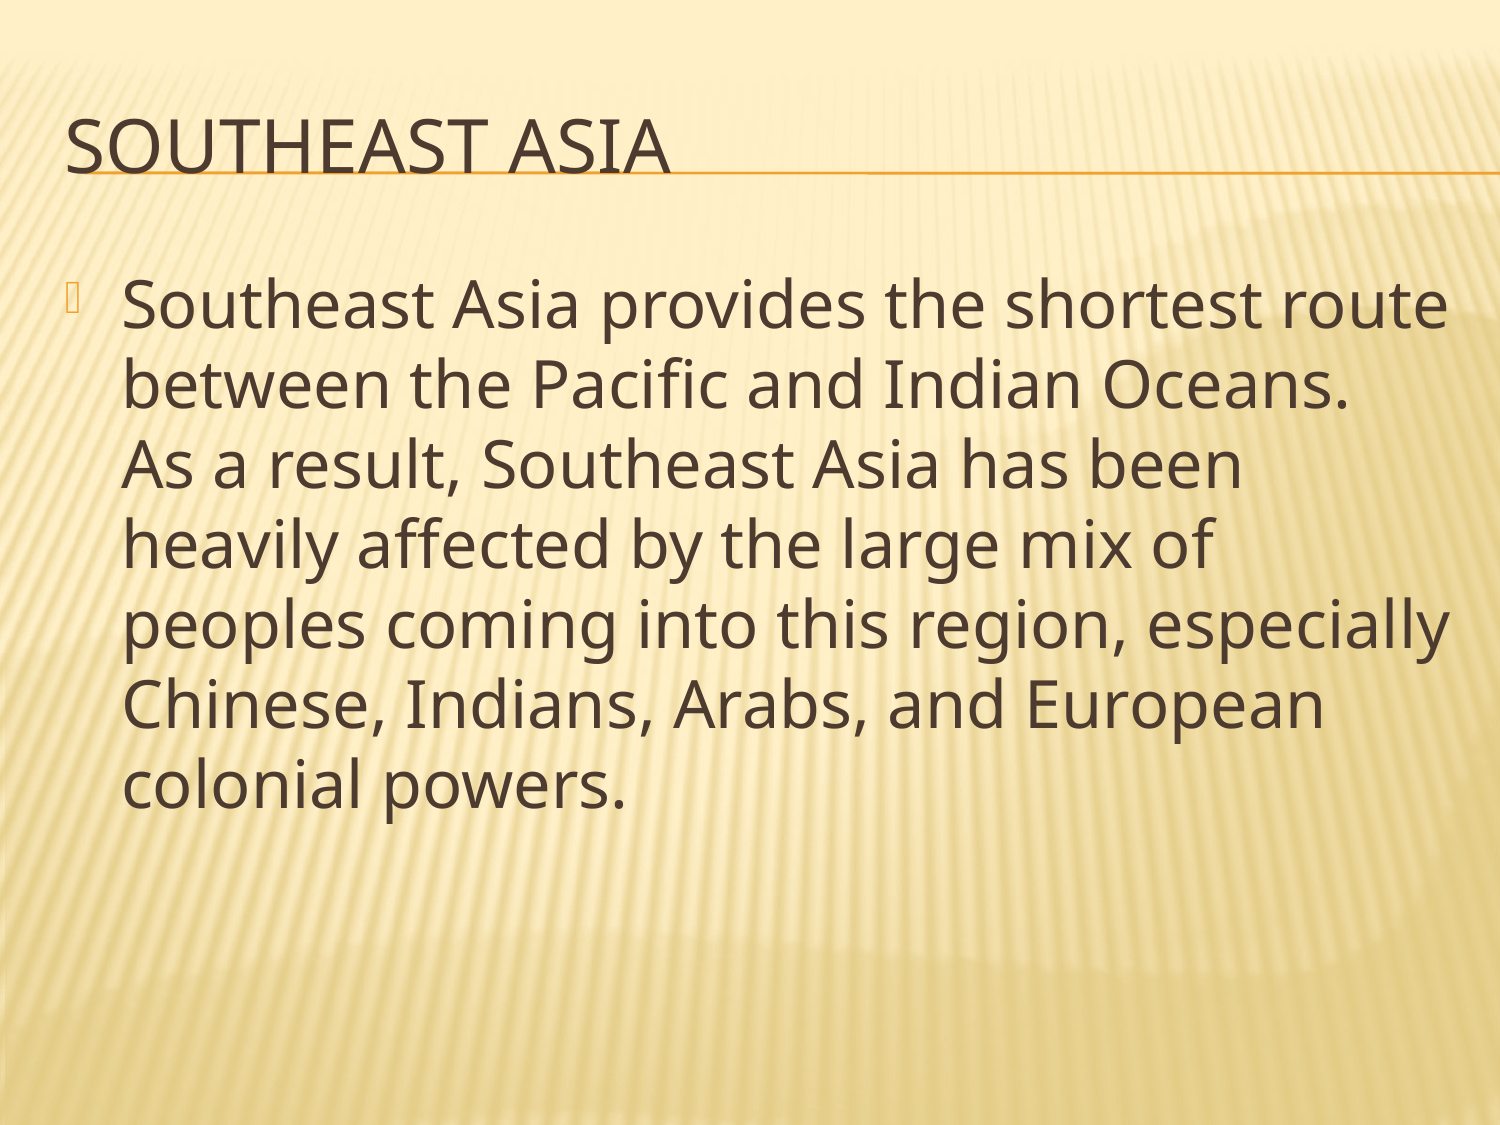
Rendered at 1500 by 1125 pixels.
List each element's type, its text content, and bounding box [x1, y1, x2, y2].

title Southeast Asia [50, 75, 1475, 213]
list Southeast Asia provides the shortest route between the Pacific and Indian Oceans. As a result, Southeast Asia has been heavily affected by the large mix of peoples coming into this region, especially Chinese, Indians, Arabs, and European colonial powers. [50, 254, 1475, 998]
